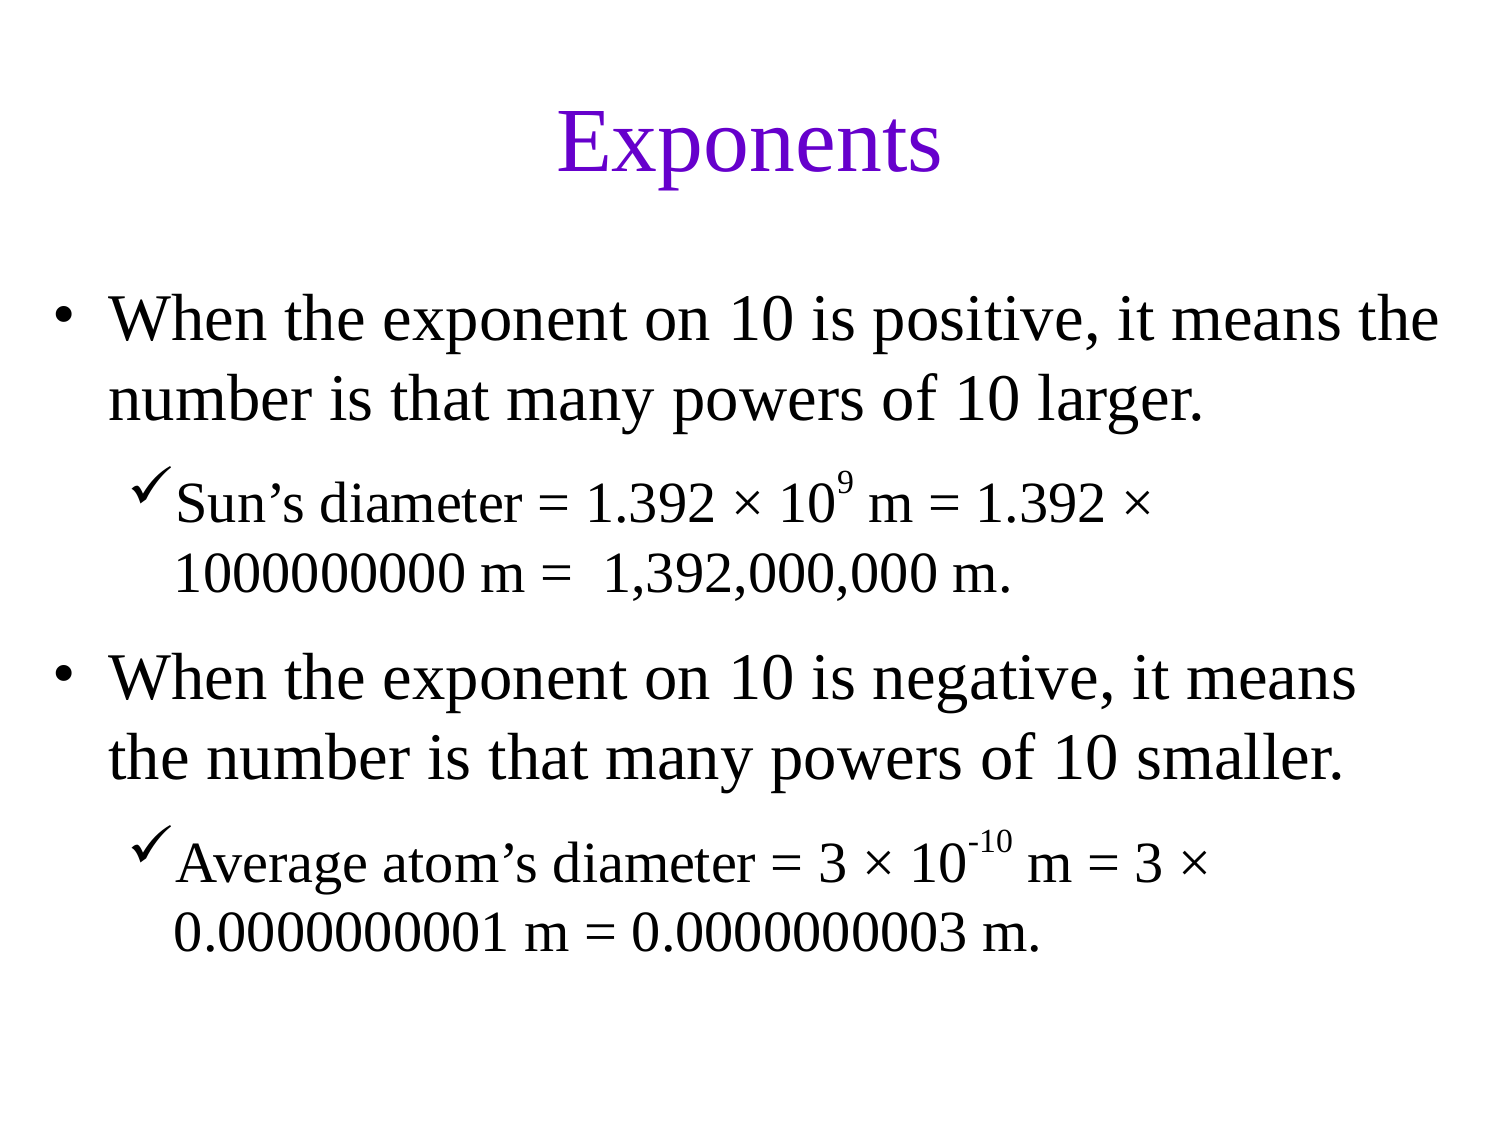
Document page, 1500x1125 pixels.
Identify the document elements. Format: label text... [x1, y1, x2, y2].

text_box When the exponent on 10 is positive, it means the number is that many powers of 10 larger. Sun’s diameter = 1.392 × 109 m = 1.392 × 1000000000 m = 1,392,000,000 m. When the exponent on 10 is negative, it means the number is that many powers of 10 smaller. Average atom’s diameter = 3 × 10-10 m = 3 × 0.0000000001 m = 0.0000000003 m. [37, 265, 1463, 1005]
text_box Exponents [112, 40, 1388, 229]
